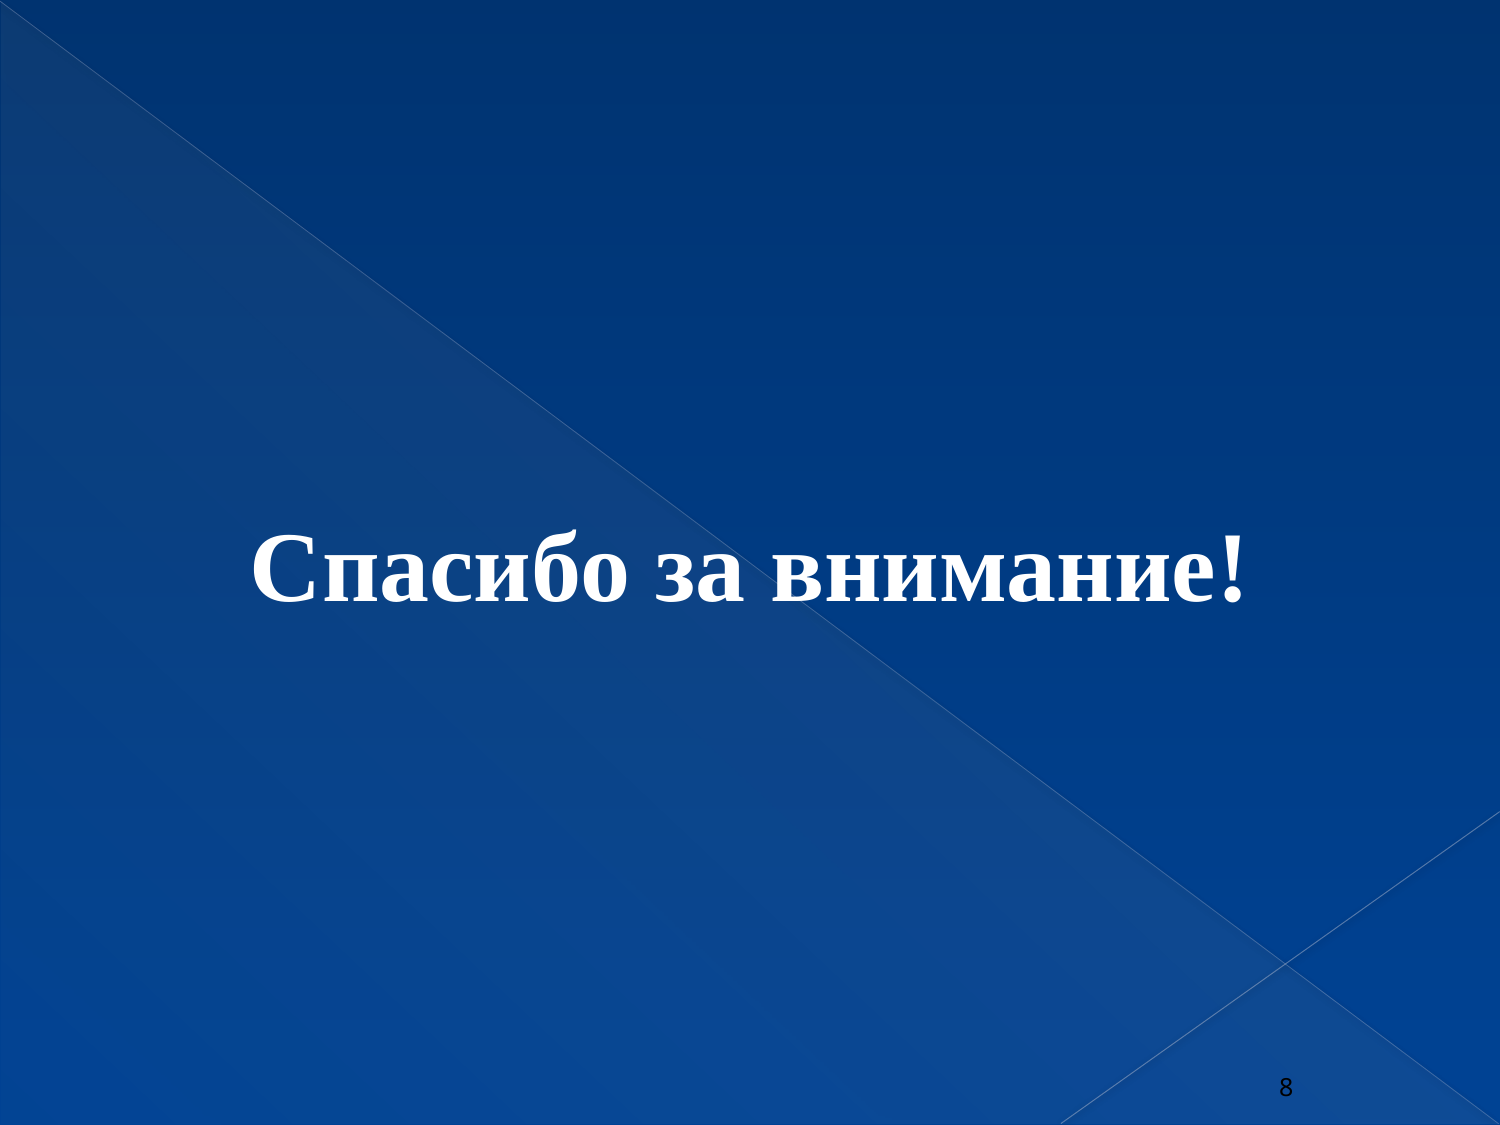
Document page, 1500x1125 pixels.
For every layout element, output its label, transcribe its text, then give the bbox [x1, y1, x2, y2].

slide_number 8 [1245, 1063, 1328, 1113]
list Спасибо за внимание! [75, 373, 1425, 870]
